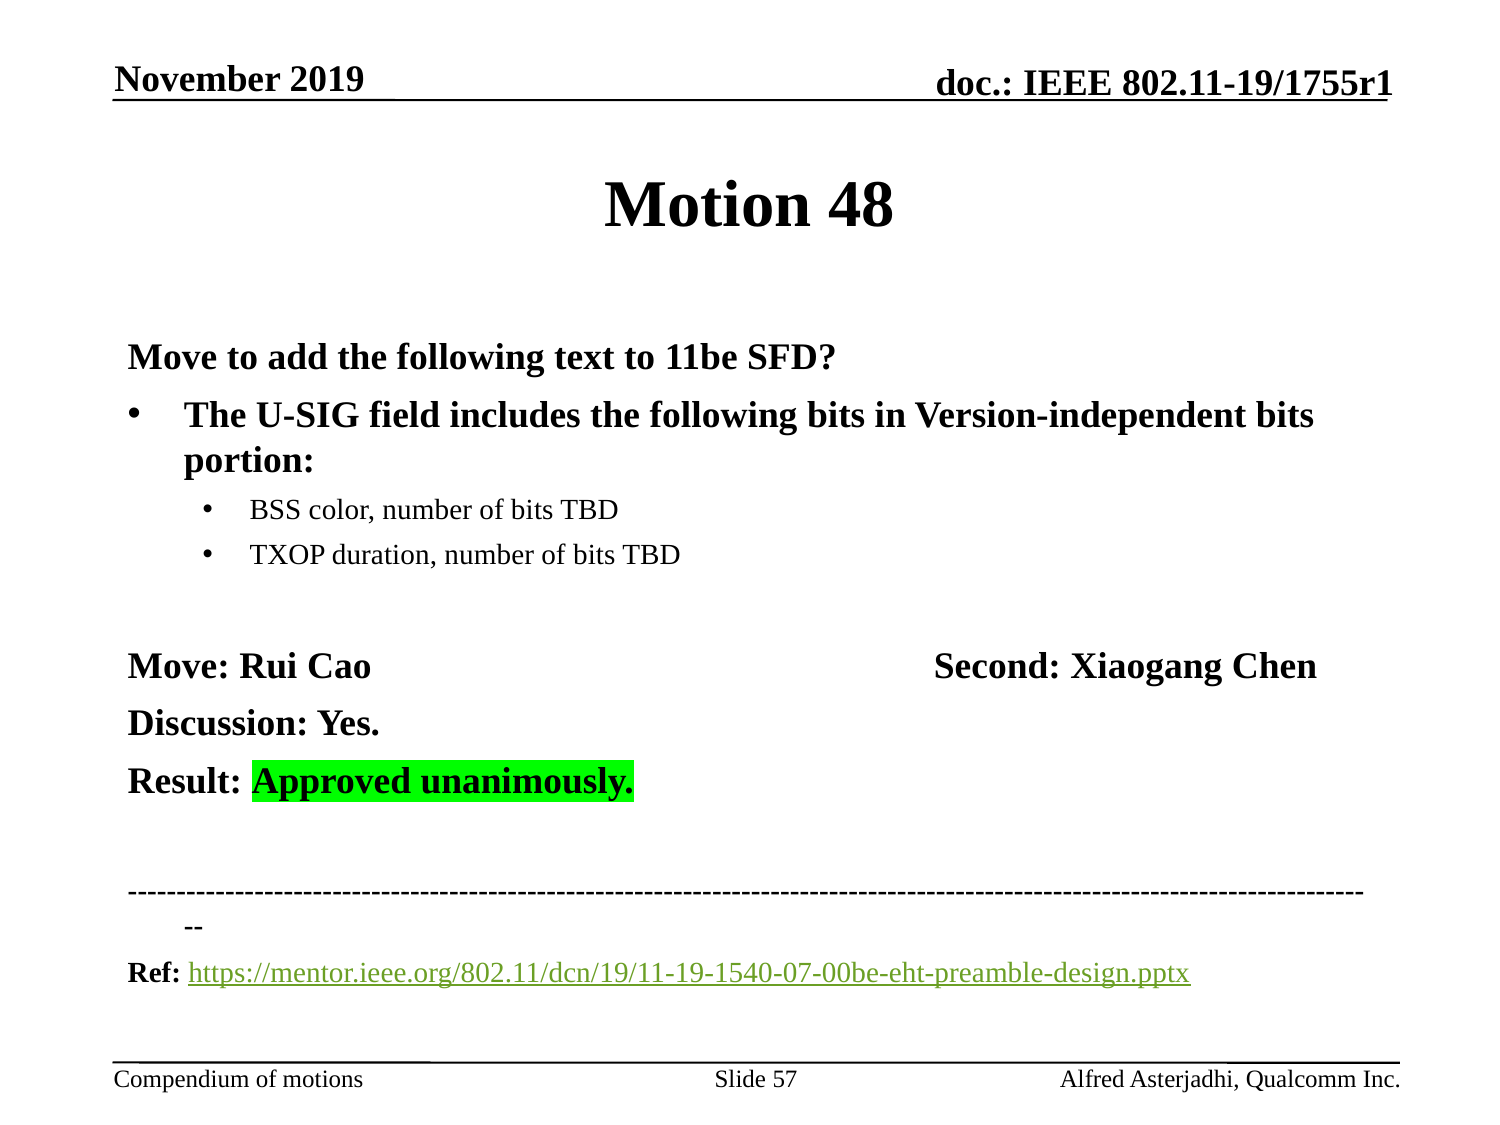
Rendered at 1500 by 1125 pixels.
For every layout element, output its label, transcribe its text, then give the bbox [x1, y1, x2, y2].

title Motion 48 [112, 112, 1388, 288]
list Move to add the following text to 11be SFD? The U-SIG field includes the following bits in Version-independent bits portion: BSS color, number of bits TBD TXOP duration, number of bits TBD Move: Rui Cao Second: Xiaogang Chen Discussion: Yes. Result: Approved unanimously. --------------------------------------------------------------------------------------------------------------------------------- Ref: https://mentor.ieee.org/802.11/dcn/19/11-19-1540-07-00be-eht-preamble-design.pptx [112, 324, 1388, 1063]
footer Alfred Asterjadhi, Qualcomm Inc. [878, 1061, 1402, 1093]
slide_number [114, 54, 423, 100]
slide_number Slide 57 [712, 1061, 800, 1123]
